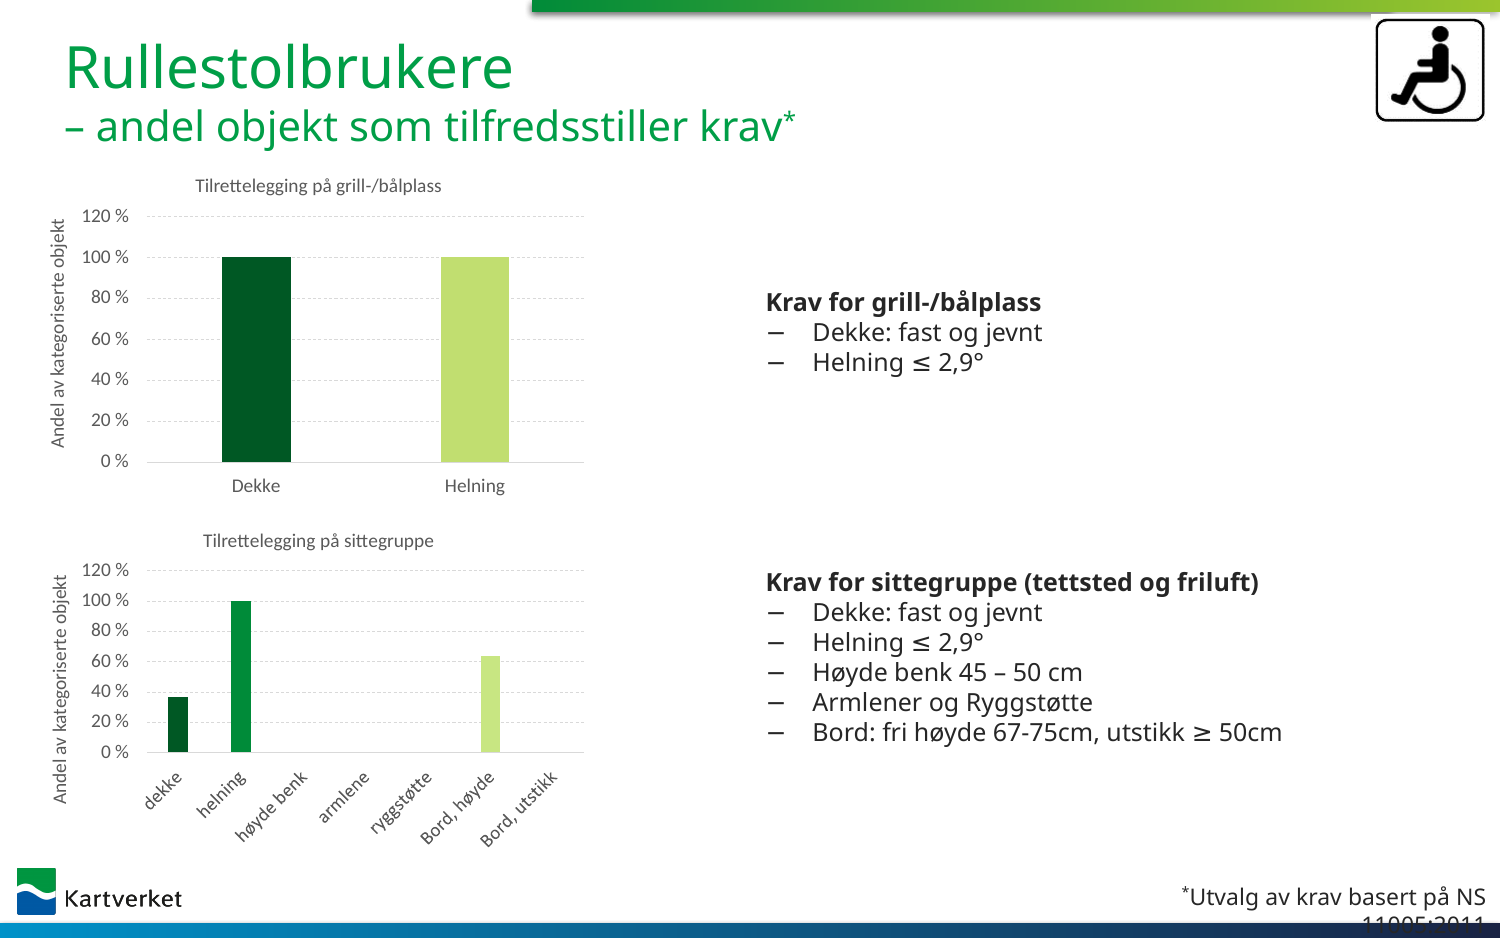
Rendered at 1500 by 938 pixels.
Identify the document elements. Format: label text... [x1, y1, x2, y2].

picture [1371, 13, 1491, 127]
text_box Krav for grill-/bålplass Dekke: fast og jevnt Helning ≤ 2,9° [750, 279, 1452, 384]
picture [41, 166, 596, 505]
picture [41, 520, 596, 859]
text_box Krav for sittegruppe (tettsted og friluft) Dekke: fast og jevnt Helning ≤ 2,9° Høyde benk 45 – 50 cm Armlener og Ryggstøtte Bord: fri høyde 67-75cm, utstikk ≥ 50cm [750, 559, 1500, 754]
text_box Rullestolbrukere – andel objekt som tilfredsstiller krav* [49, 14, 1431, 158]
text_box *Utvalg av krav basert på NS 11005:2011 [1068, 873, 1500, 938]
